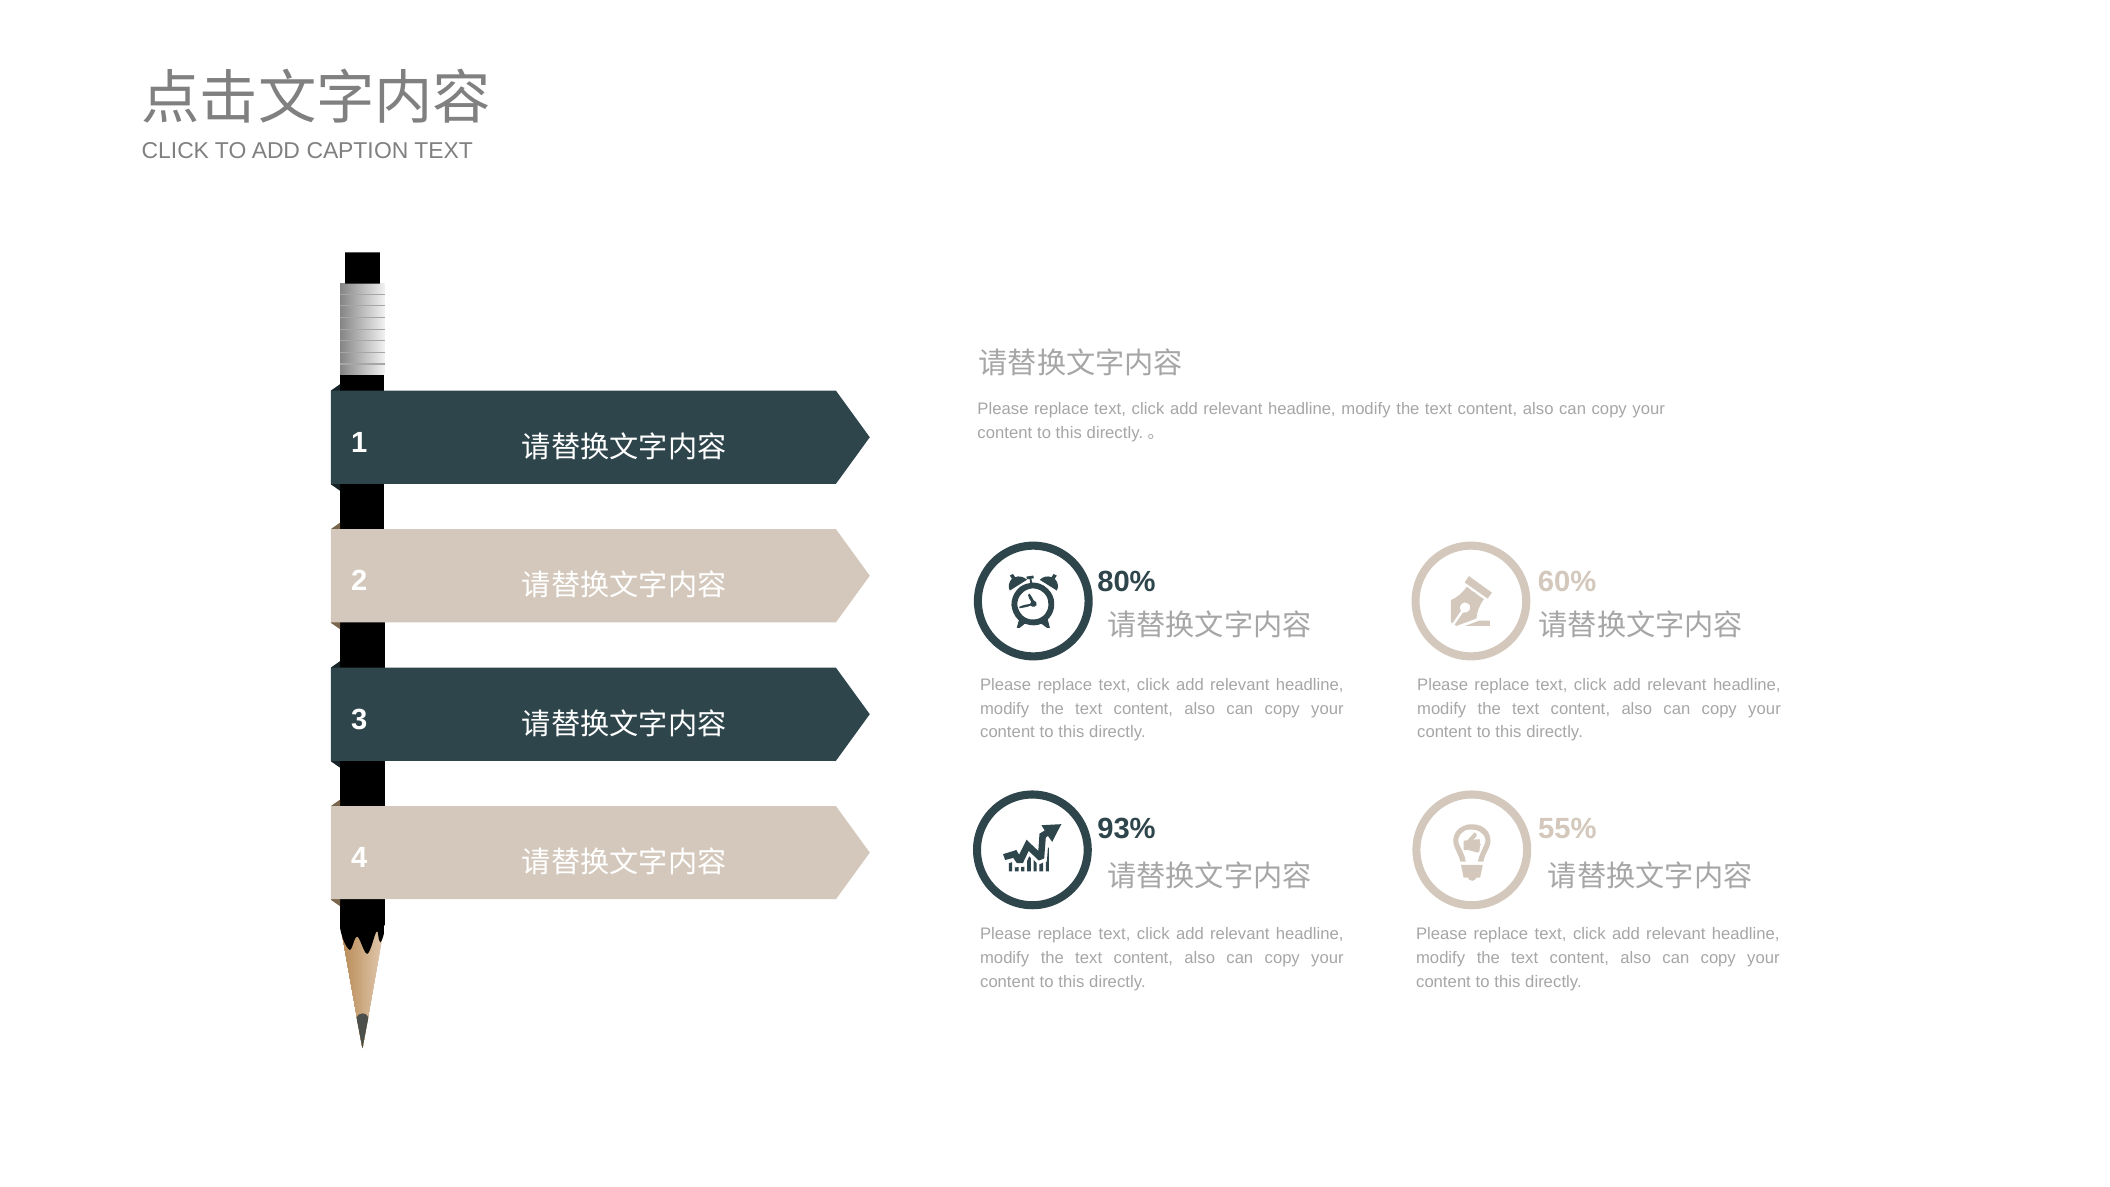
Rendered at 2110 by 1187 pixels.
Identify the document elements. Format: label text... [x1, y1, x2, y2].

text_box 点击文字内容 [141, 60, 521, 131]
text_box [1453, 824, 1491, 862]
text_box 60% [1523, 547, 1612, 605]
text_box [1039, 573, 1058, 591]
text_box [1033, 860, 1037, 872]
text_box 请替换文字内容 [1092, 592, 1328, 649]
text_box Please replace text, click add relevant headline, modify the text content, also can copy your content to this directly. [965, 662, 1359, 749]
text_box [1450, 576, 1492, 626]
text_box 请替换文字内容 [963, 330, 1199, 386]
text_box [1460, 864, 1483, 881]
text_box [1008, 573, 1055, 628]
text_box [1039, 862, 1044, 872]
text_box 请替换文字内容 [1092, 842, 1328, 900]
text_box CLICK TO ADD CAPTION TEXT [141, 135, 521, 163]
text_box 请替换文字内容 [1523, 592, 1759, 649]
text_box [330, 252, 870, 1049]
text_box Please replace text, click add relevant headline, modify the text content, also can copy your content to this directly. [1401, 912, 1795, 999]
text_box [1045, 847, 1049, 872]
text_box Please replace text, click add relevant headline, modify the text content, also can copy your content to this directly. [965, 912, 1359, 999]
text_box Please replace text, click add relevant headline, modify the text content, also can copy your content to this directly. [1402, 662, 1796, 749]
text_box [1411, 789, 1533, 911]
text_box 80% [1082, 547, 1171, 605]
text_box [1003, 824, 1062, 864]
text_box [1027, 856, 1031, 872]
text_box [971, 789, 1092, 911]
text_box [972, 540, 1092, 662]
text_box [1410, 540, 1523, 662]
text_box [1008, 862, 1013, 872]
text_box 请替换文字内容 [1533, 842, 1768, 900]
text_box 55% [1523, 795, 1612, 853]
text_box Please replace text, click add relevant headline, modify the text content, also can copy your content to this directly.。 [962, 386, 1681, 449]
text_box 93% [1082, 795, 1171, 853]
